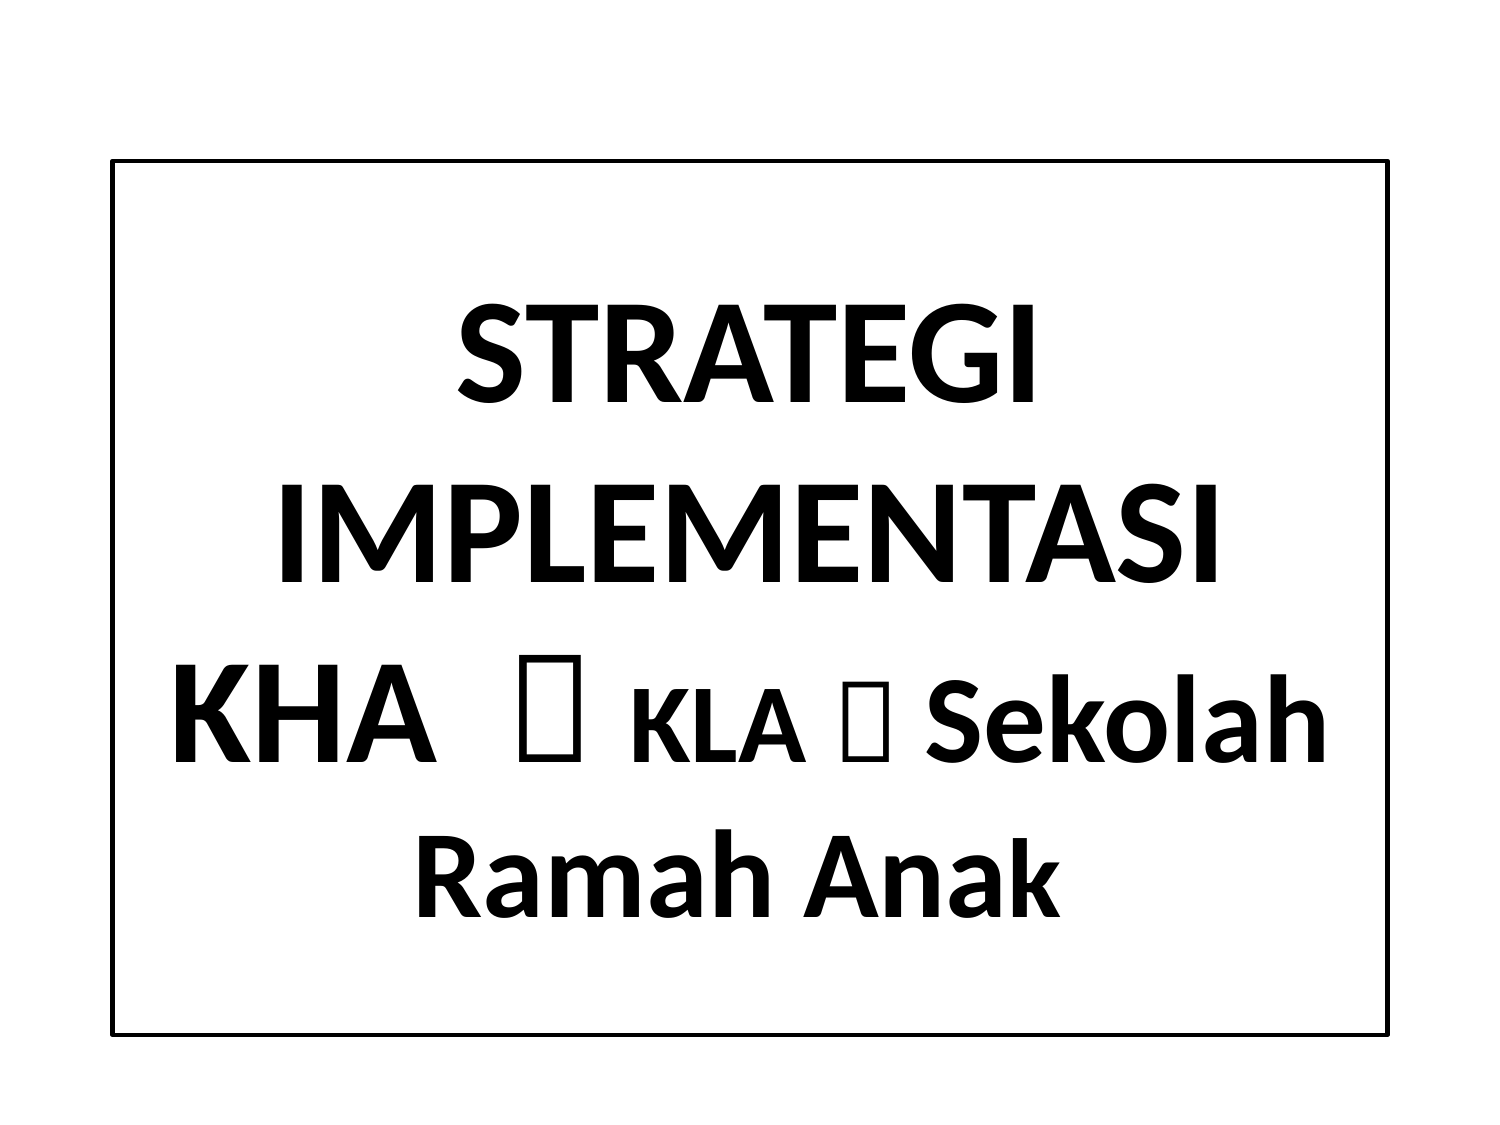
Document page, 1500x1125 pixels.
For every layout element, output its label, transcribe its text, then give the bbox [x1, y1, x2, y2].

title STRATEGI IMPLEMENTASI KHA  KLA  Sekolah Ramah Anak [110, 159, 1390, 1037]
